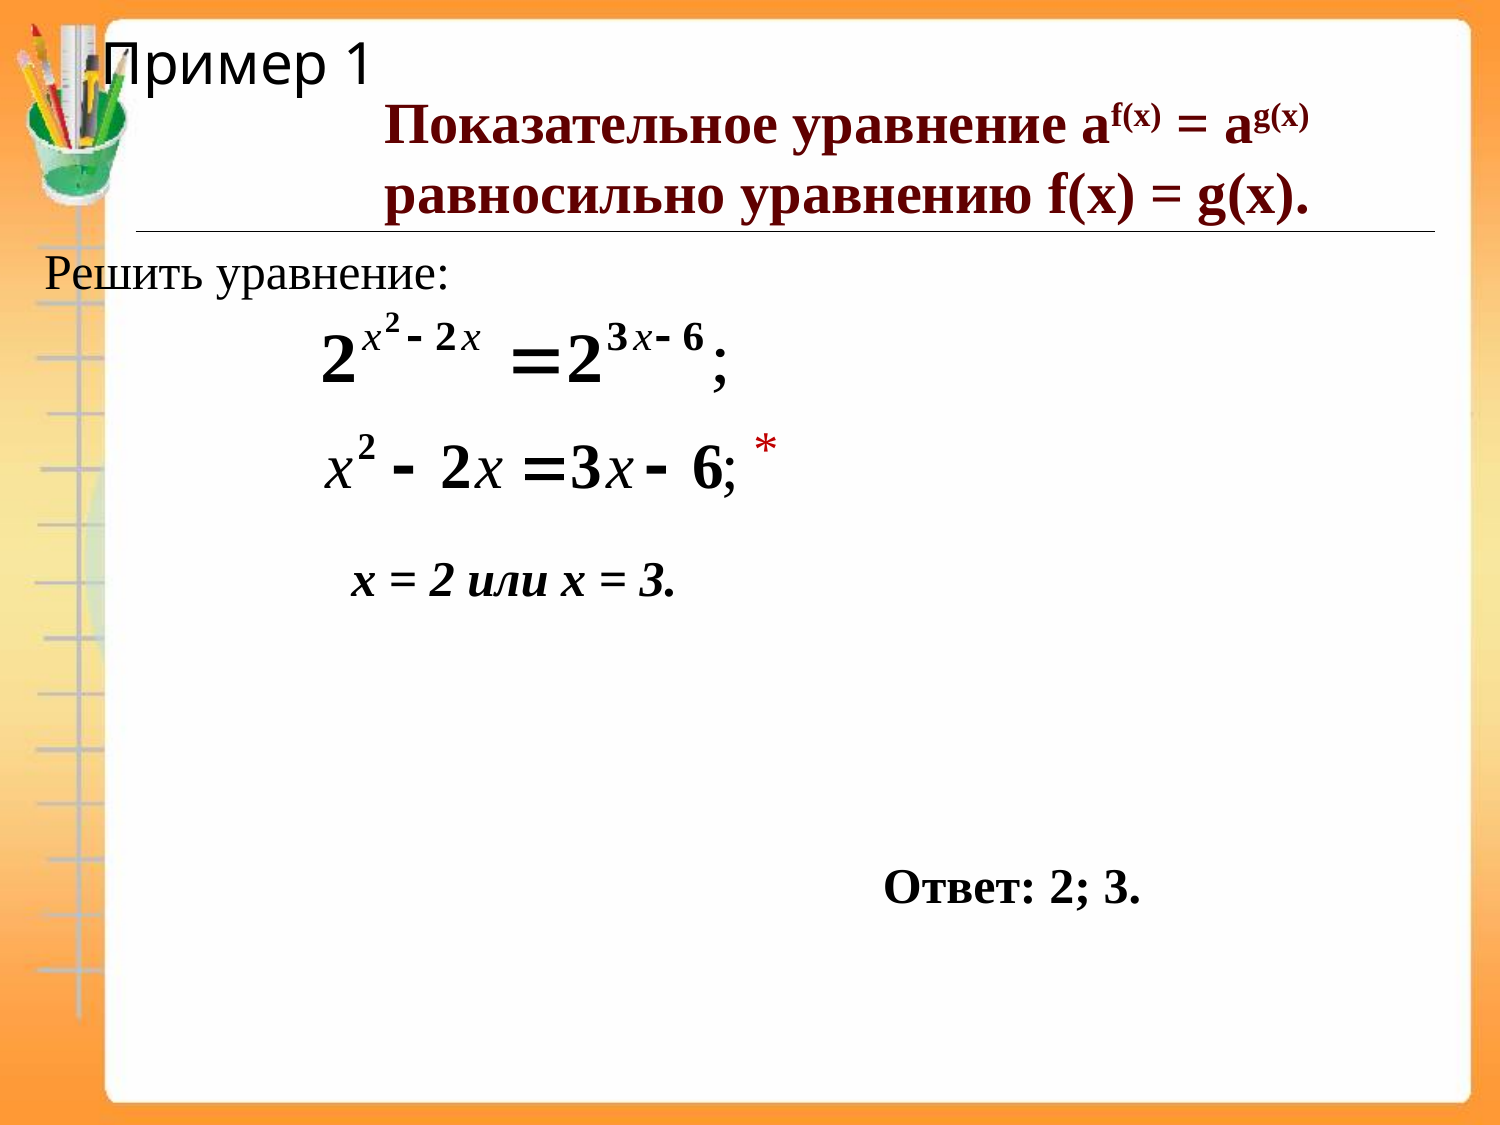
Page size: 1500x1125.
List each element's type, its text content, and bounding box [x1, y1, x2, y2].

text_box Решить уравнение: [29, 231, 526, 338]
text_box Пример 1 [86, 19, 393, 104]
text_box * [745, 408, 794, 484]
text_box х = 2 или х = 3. [336, 538, 715, 614]
text_box Показательное уравнение af(x) = ag(x) равносильно уравнению f(x) = g(x). [369, 78, 1436, 231]
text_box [312, 417, 751, 516]
text_box Ответ: 2; 3. [868, 845, 1247, 921]
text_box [309, 293, 743, 413]
picture [0, 0, 1500, 1125]
